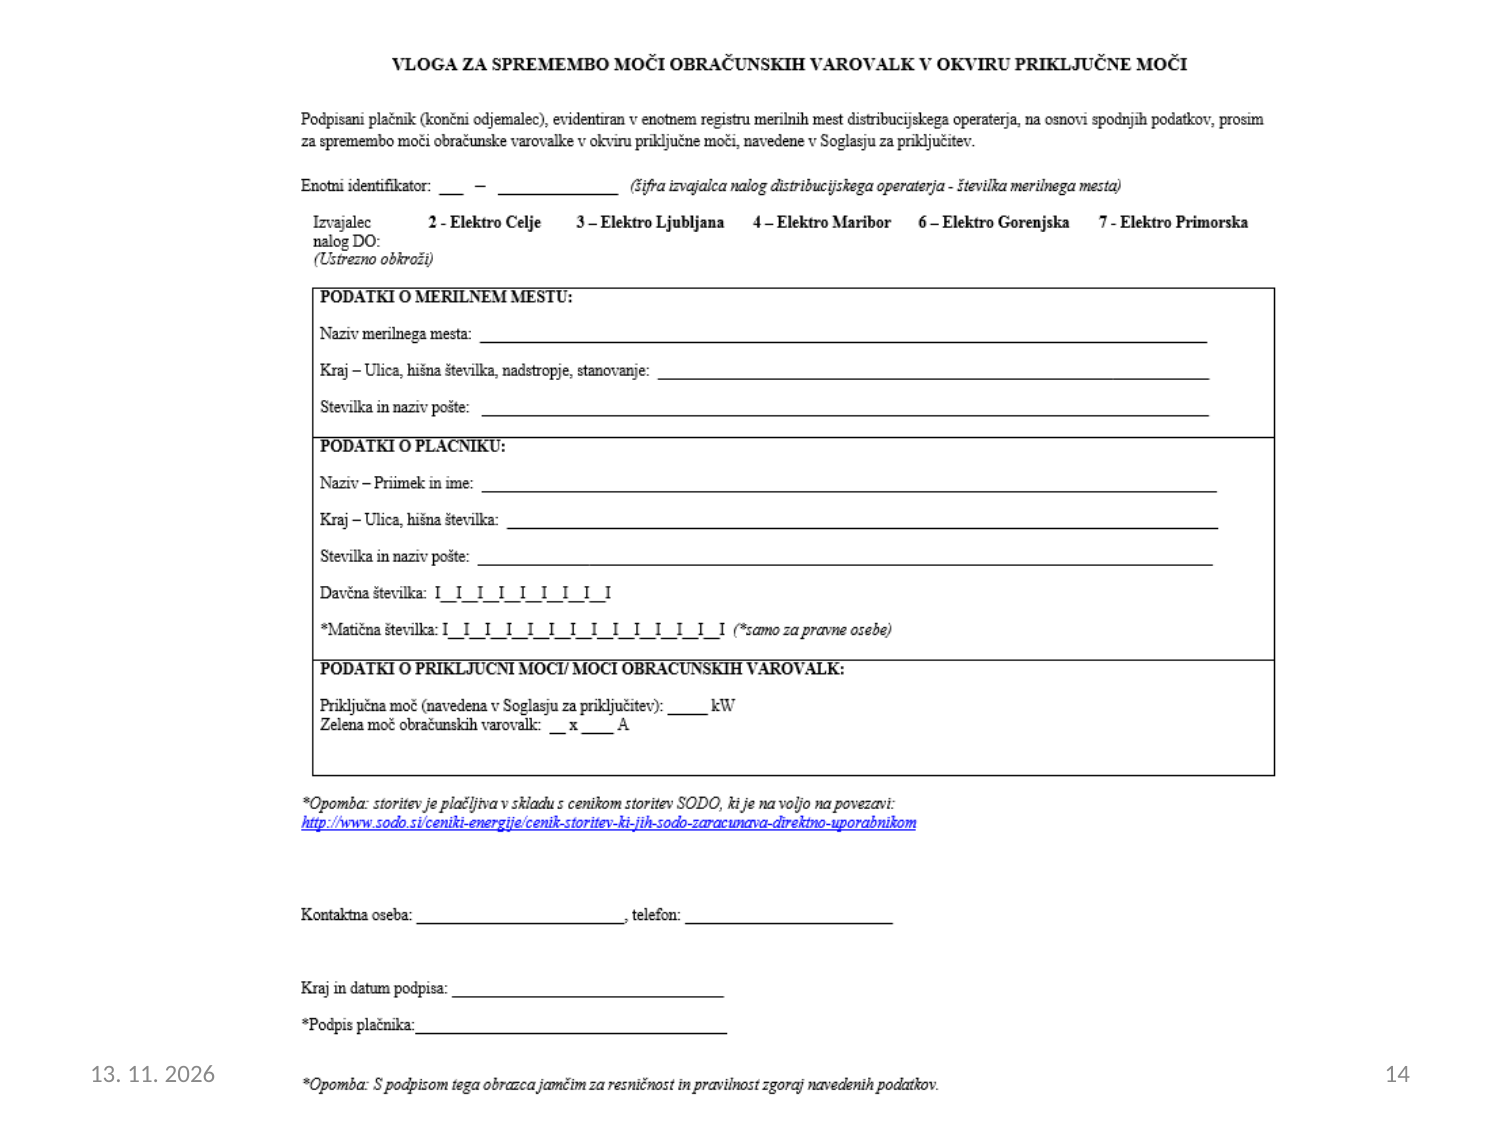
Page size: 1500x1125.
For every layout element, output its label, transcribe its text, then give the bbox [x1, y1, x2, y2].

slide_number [75, 1042, 272, 1103]
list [277, 46, 1313, 1105]
slide_number 14 [1318, 1042, 1425, 1103]
